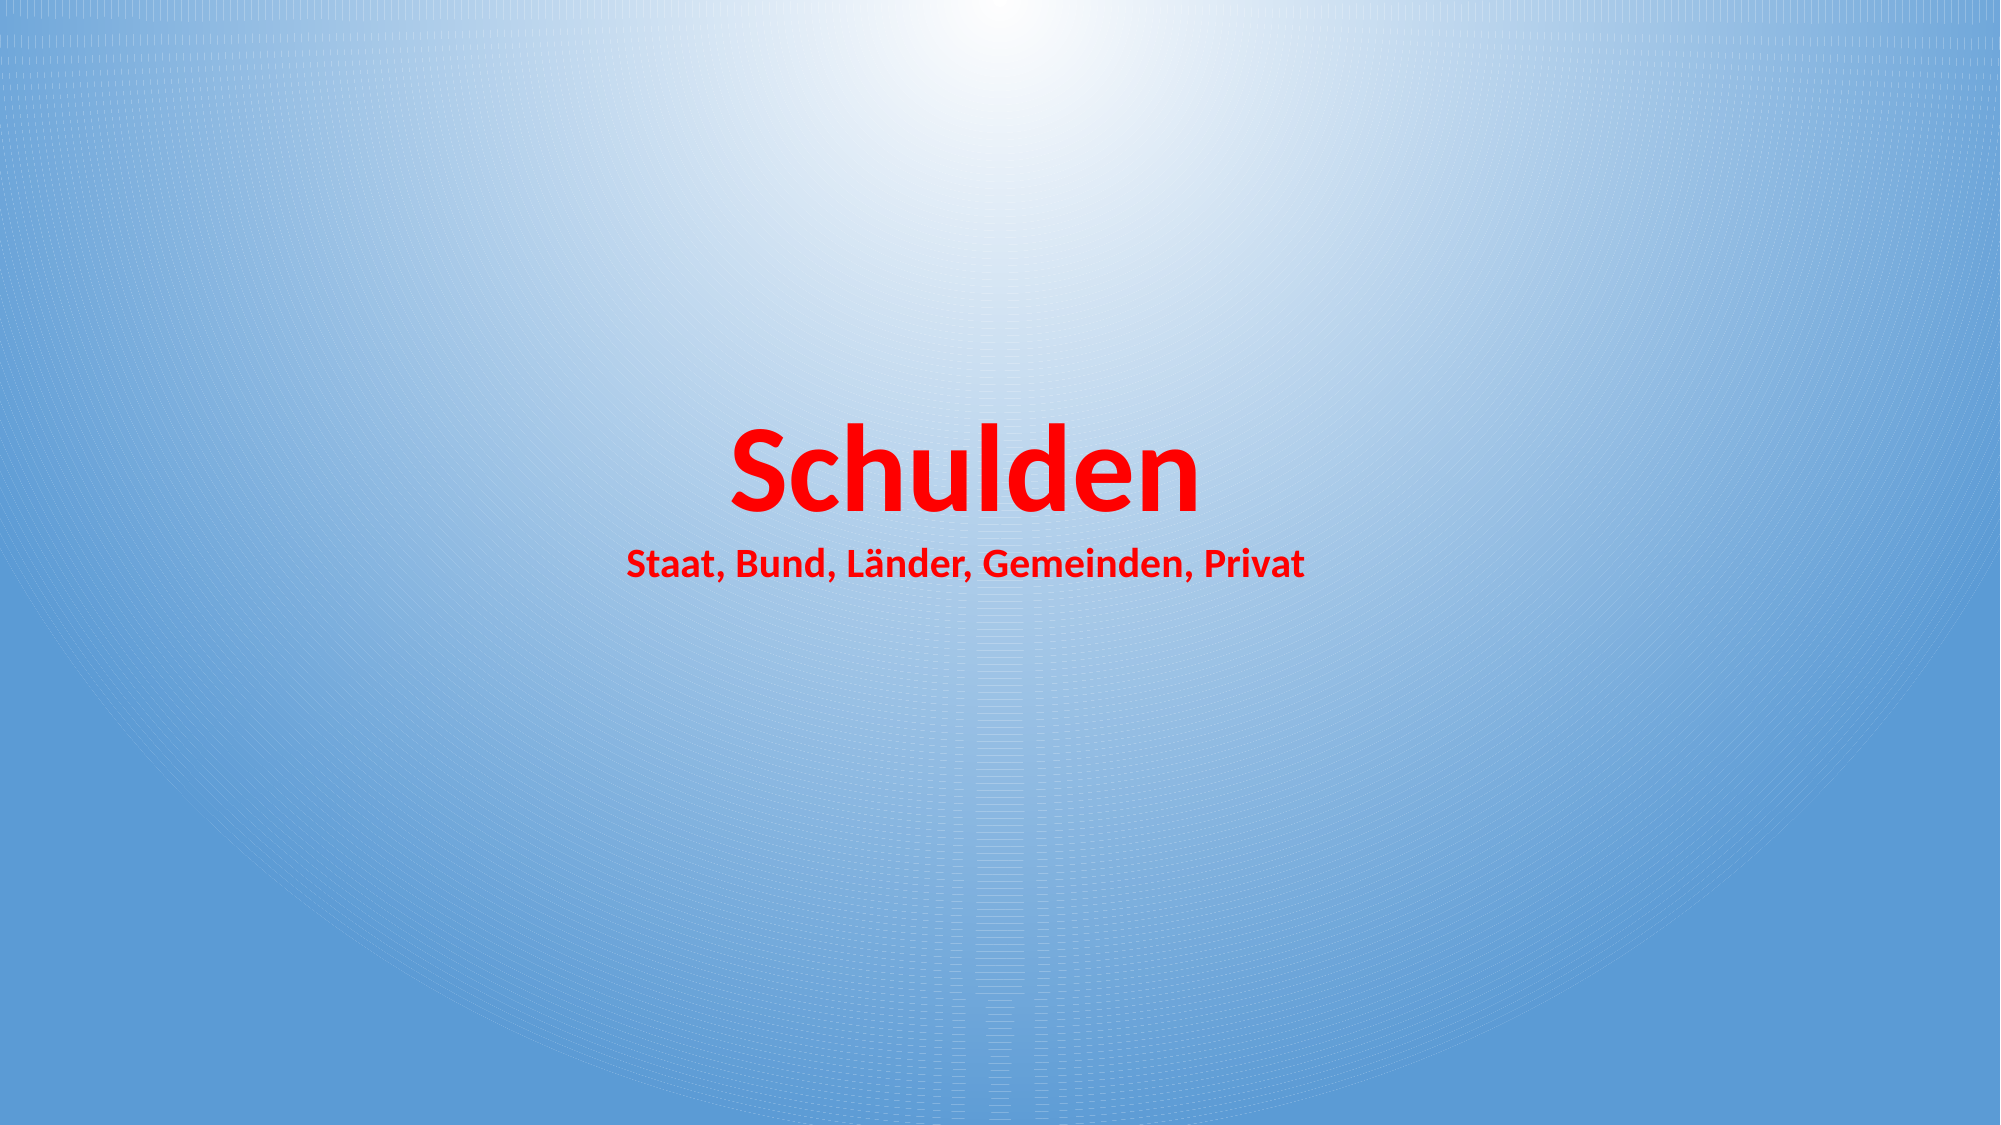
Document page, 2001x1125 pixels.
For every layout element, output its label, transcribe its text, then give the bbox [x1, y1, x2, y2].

text_box Schulden Staat, Bund, Länder, Gemeinden, Privat [611, 378, 1321, 594]
